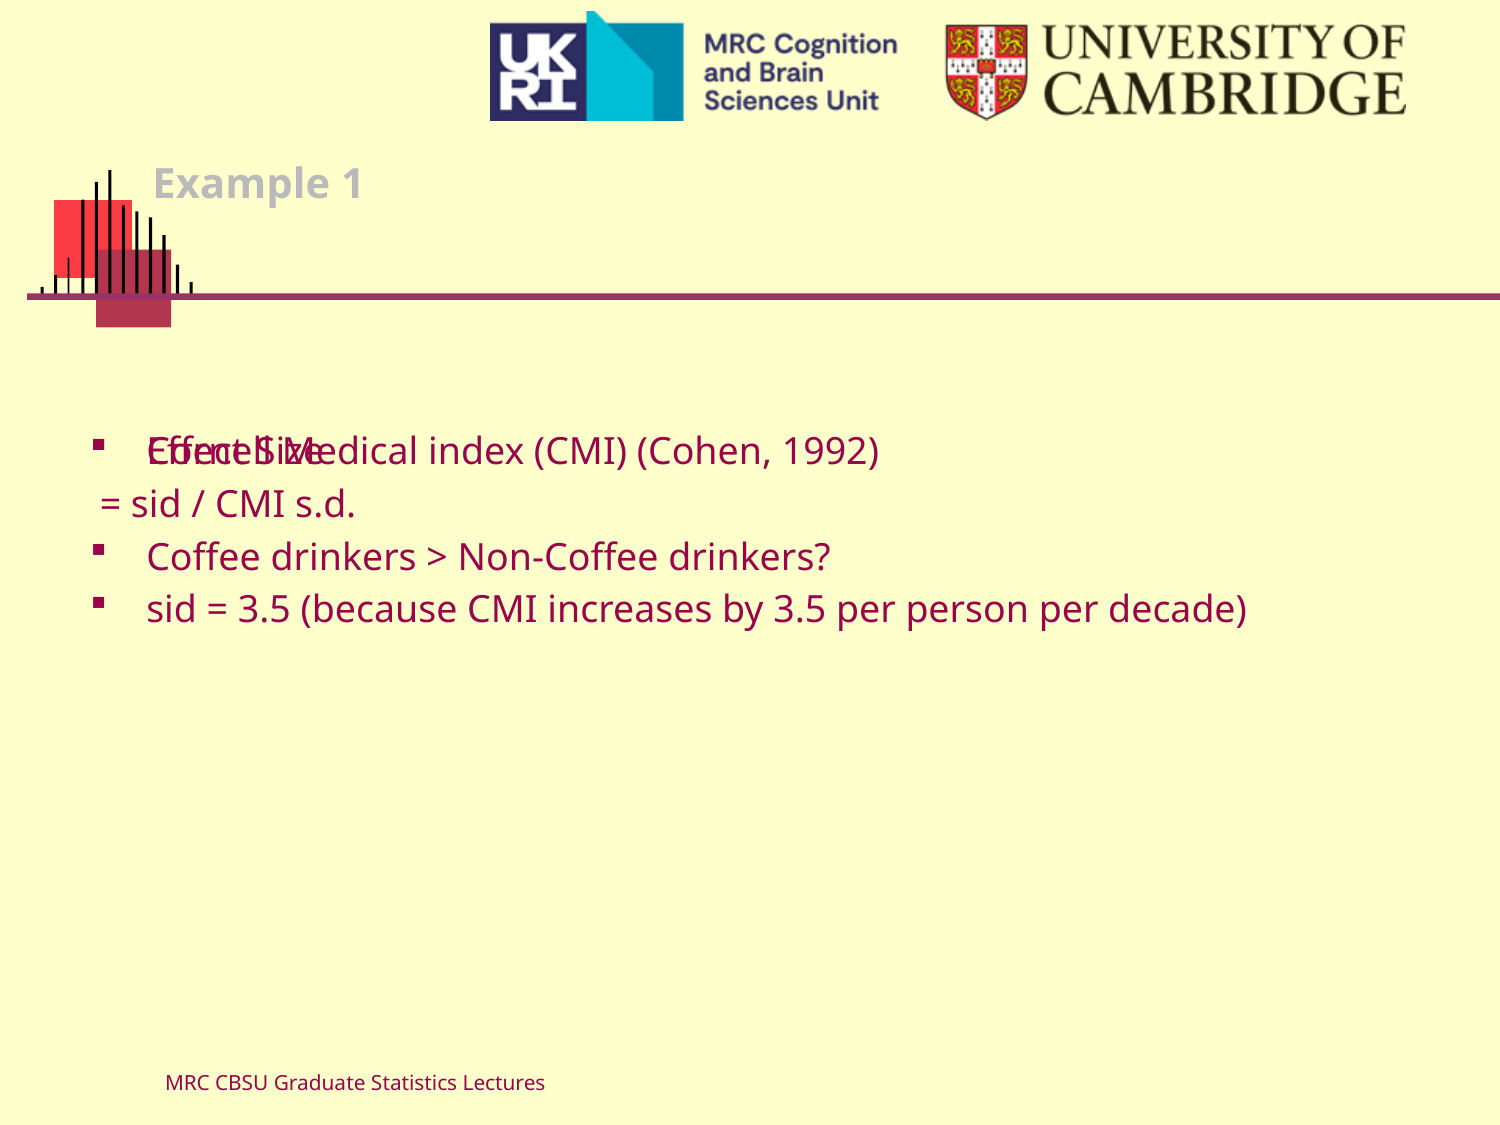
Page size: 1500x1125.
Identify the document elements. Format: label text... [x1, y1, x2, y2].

title Example 1 [137, 137, 988, 233]
picture [490, 11, 1406, 121]
footer MRC CBSU Graduate Statistics Lectures [149, 1062, 988, 1101]
list Effect Size = sid / CMI s.d. sid = 3.5 (because CMI increases by 3.5 per person per decade) [75, 262, 1425, 1038]
